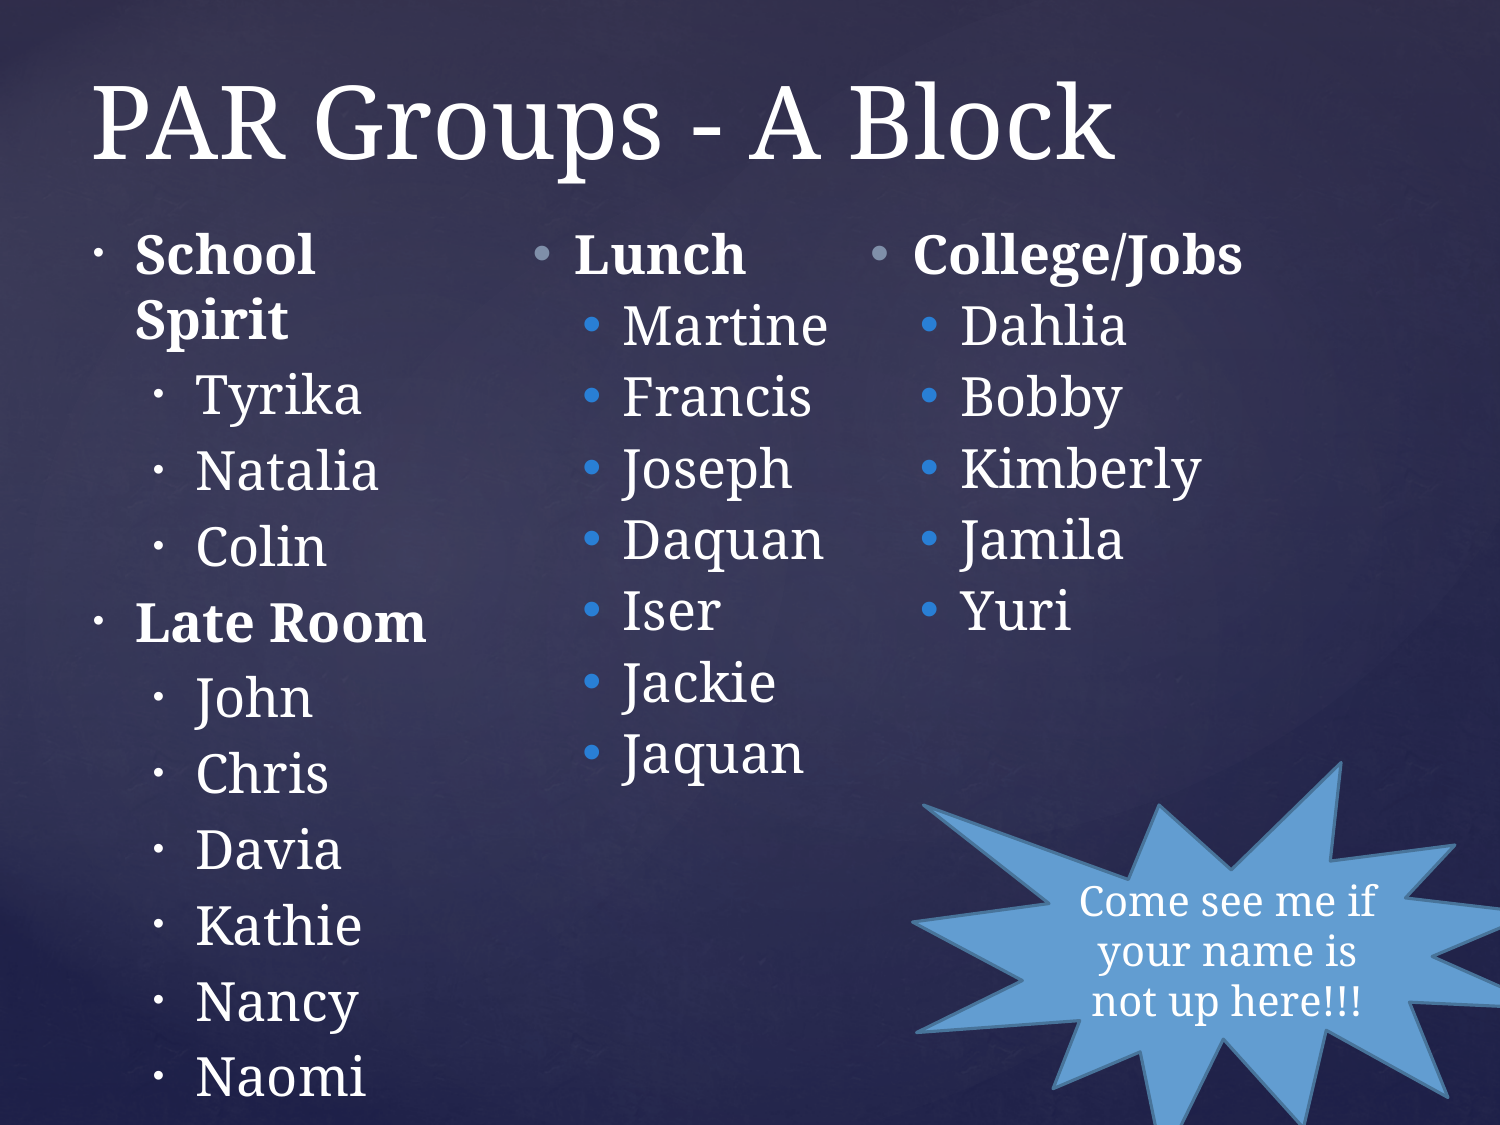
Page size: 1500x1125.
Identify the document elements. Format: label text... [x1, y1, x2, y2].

title PAR Groups - A Block [75, 37, 1313, 188]
text_box Lunch Martine Francis Joseph Daquan Iser Jackie Jaquan [500, 212, 837, 922]
text_box College/Jobs Dahlia Bobby Kimberly Jamila Yuri [837, 212, 1300, 922]
text_box Come see me if your name is not up here!!! [910, 761, 1500, 1125]
list School Spirit Tyrika Natalia Colin Late Room John Chris Davia Kathie Nancy Naomi [75, 212, 500, 1079]
